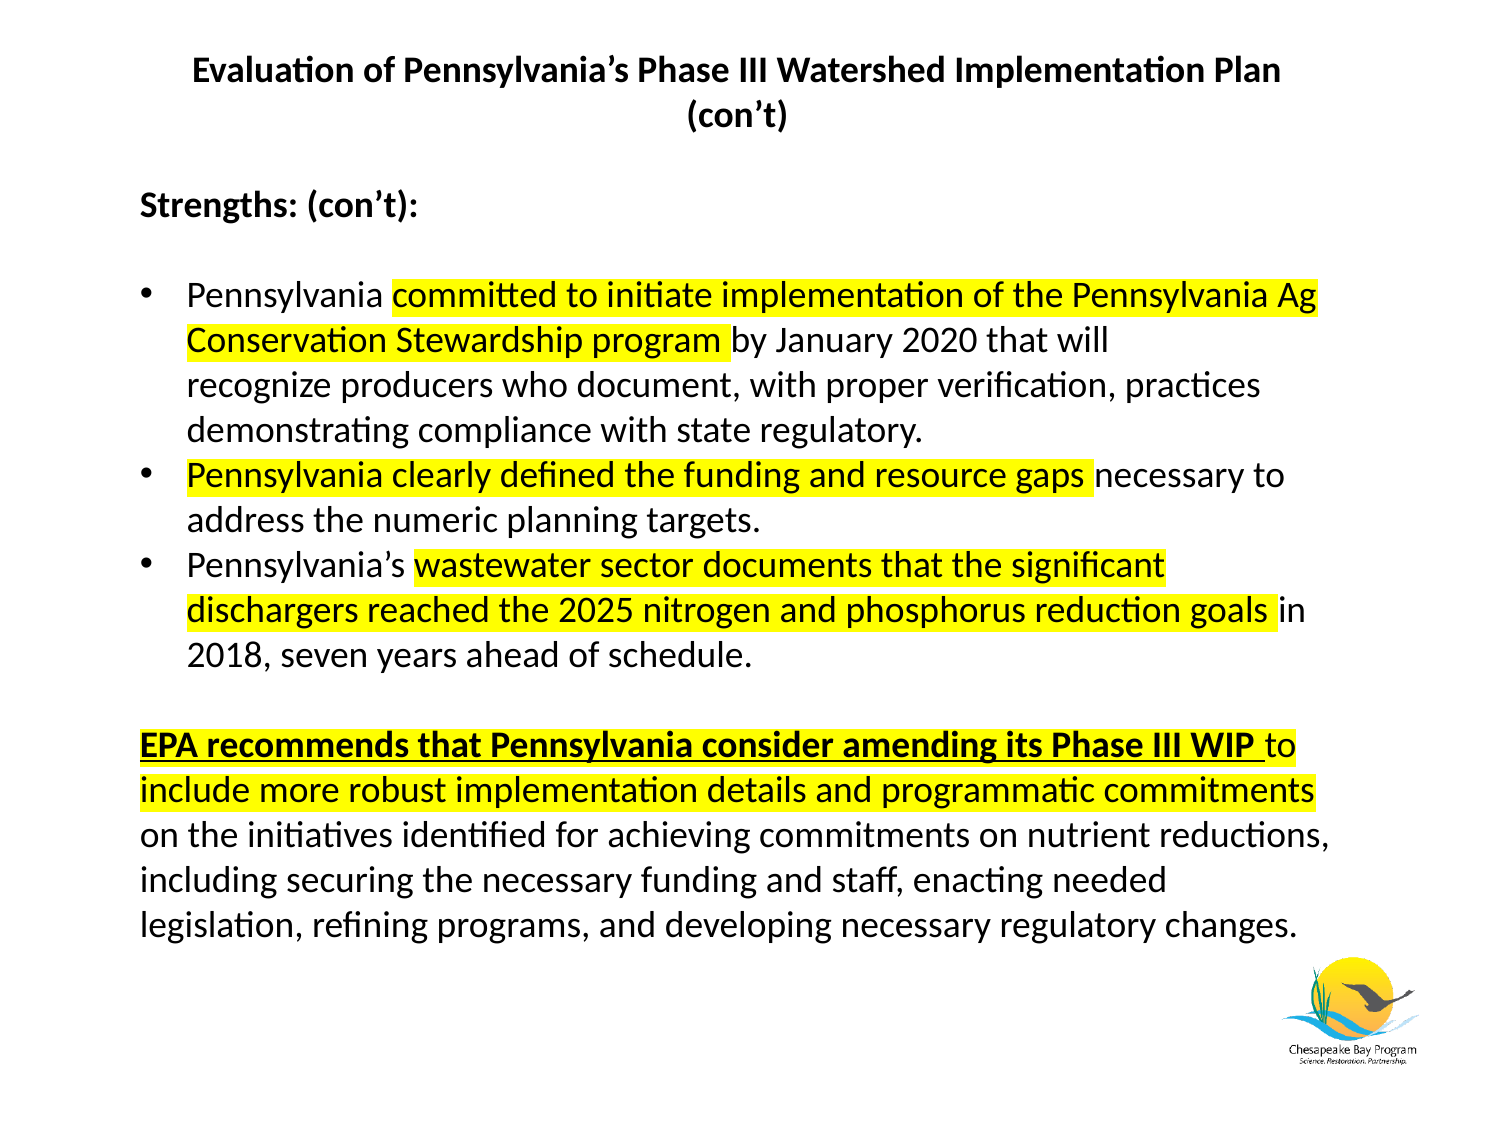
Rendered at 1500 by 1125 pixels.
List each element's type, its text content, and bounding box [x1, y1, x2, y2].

picture [1281, 956, 1419, 1065]
text_box Evaluation of Pennsylvania’s Phase III Watershed Implementation Plan (con’t) Strengths: (con’t): Pennsylvania committed to initiate implementation of the Pennsylvania Ag Conservation Stewardship program by January 2020 that will recognize producers who document, with proper verification, practices demonstrating compliance with state regulatory. Pennsylvania clearly defined the funding and resource gaps necessary to address the numeric planning targets. Pennsylvania’s wastewater sector documents that the significant dischargers reached the 2025 nitrogen and phosphorus reduction goals in 2018, seven years ahead of schedule. EPA recommends that Pennsylvania consider amending its Phase III WIP to include more robust implementation details and programmatic commitments on the initiatives identified for achieving commitments on nutrient reductions, including securing the necessary funding and staff, enacting needed legislation, refining programs, and developing necessary regulatory changes. [125, 37, 1350, 953]
